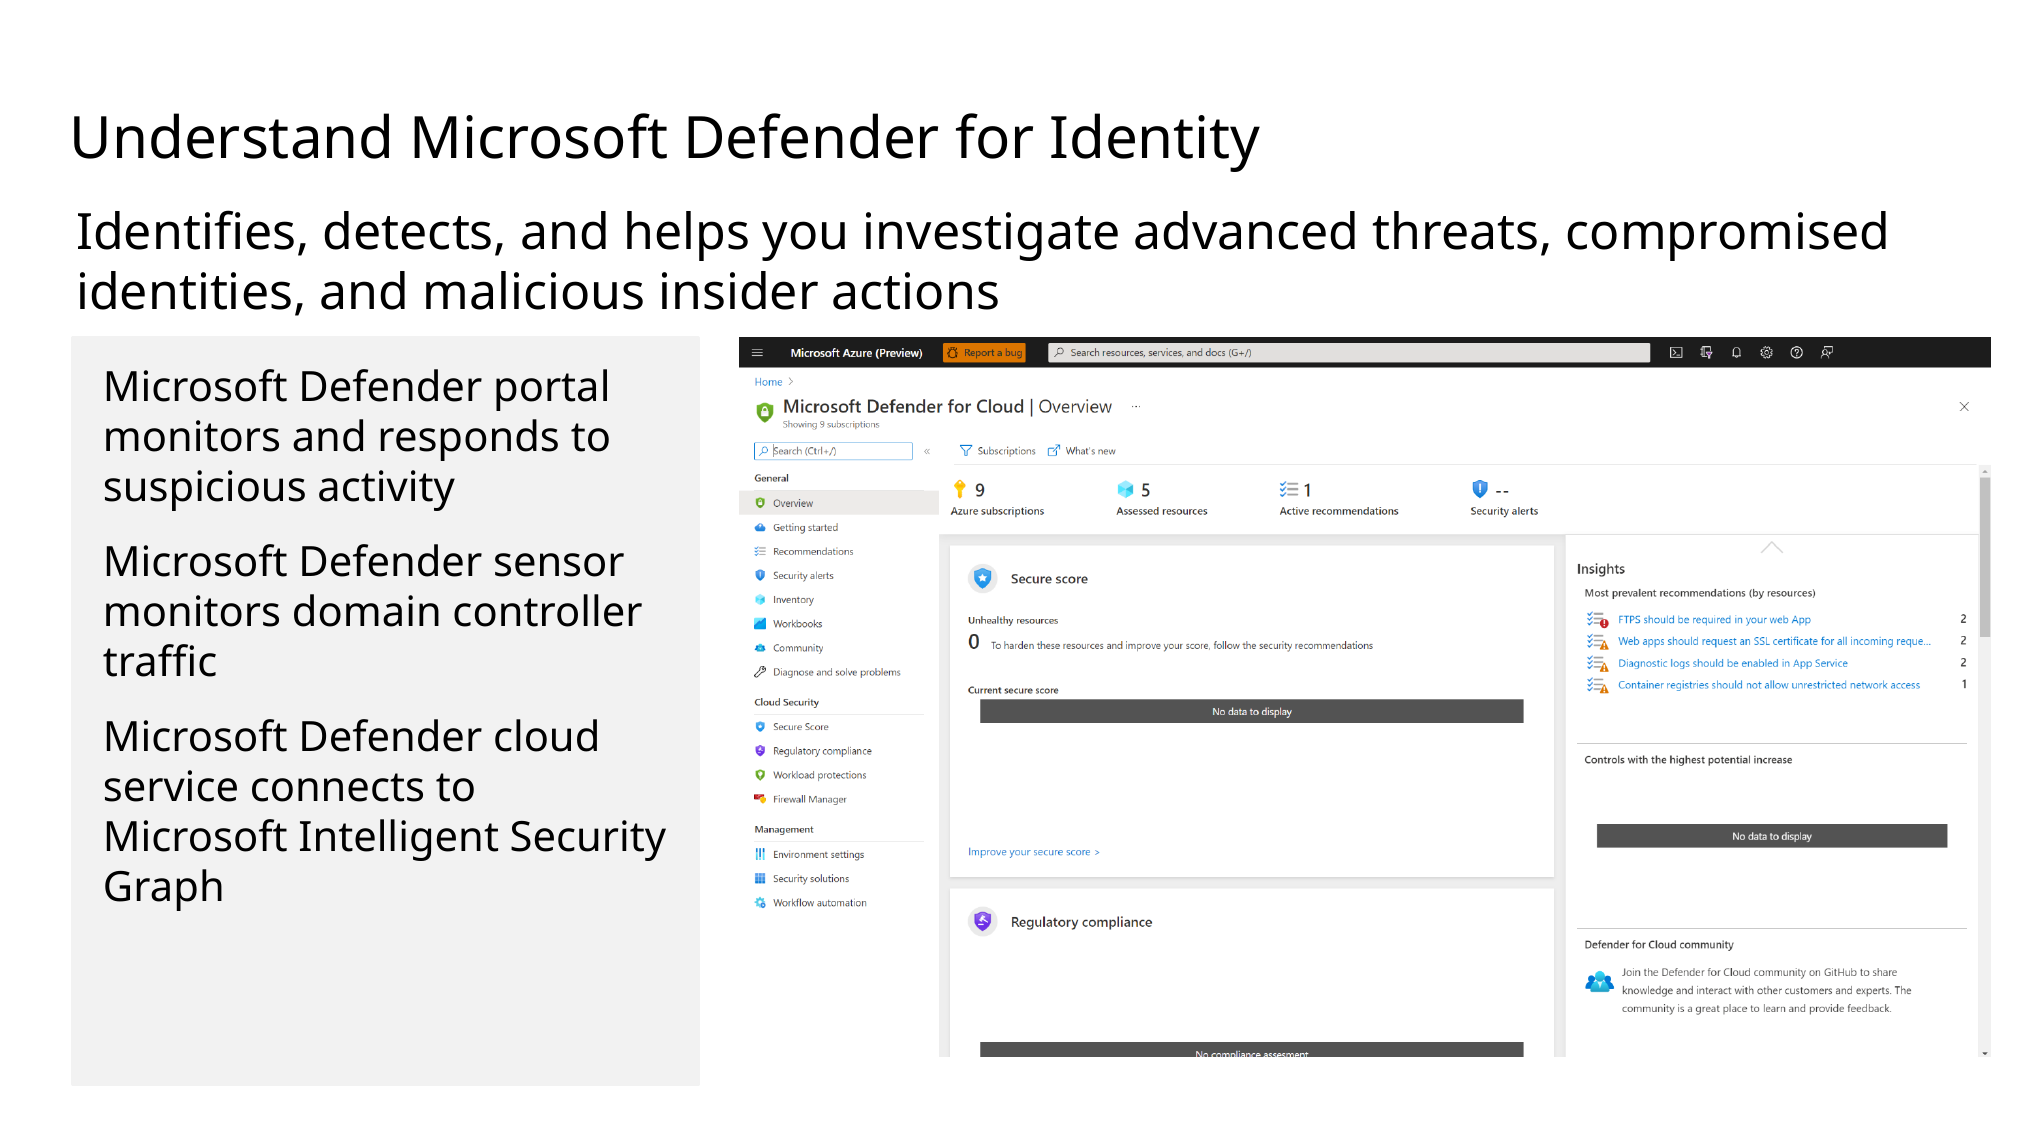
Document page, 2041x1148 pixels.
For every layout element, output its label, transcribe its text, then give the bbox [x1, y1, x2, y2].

text_box Microsoft Defender portal monitors and responds to suspicious activity Microsoft Defender sensor monitors domain controller traffic Microsoft Defender cloud service connects to Microsoft Intelligent Security Graph [72, 337, 699, 1085]
title Understand Microsoft Defender for Identity [70, 103, 1969, 172]
picture [739, 337, 1992, 1057]
text_box Identifies, detects, and helps you investigate advanced threats, compromised identities, and malicious insider actions [75, 199, 1967, 321]
